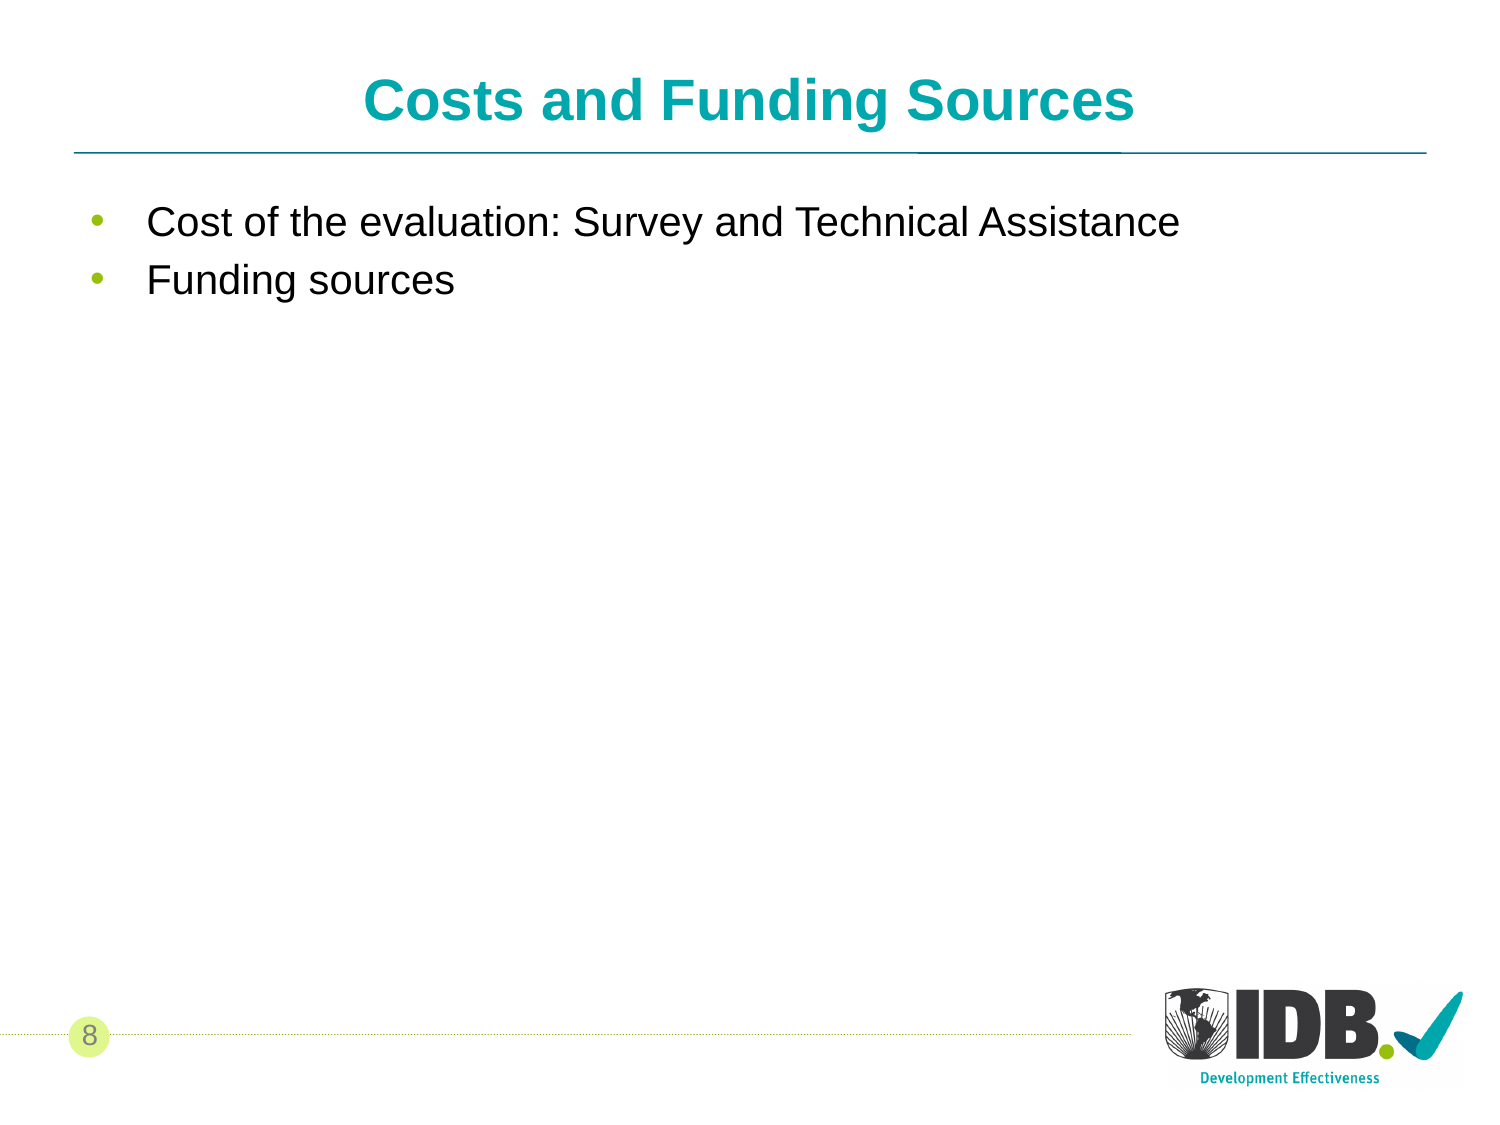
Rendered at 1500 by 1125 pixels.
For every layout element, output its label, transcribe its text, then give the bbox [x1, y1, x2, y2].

title Costs and Funding Sources [74, 44, 1426, 151]
slide_number 8 [66, 1004, 417, 1064]
list Cost of the evaluation: Survey and Technical Assistance Funding sources [74, 187, 1426, 951]
picture [1165, 979, 1469, 1093]
